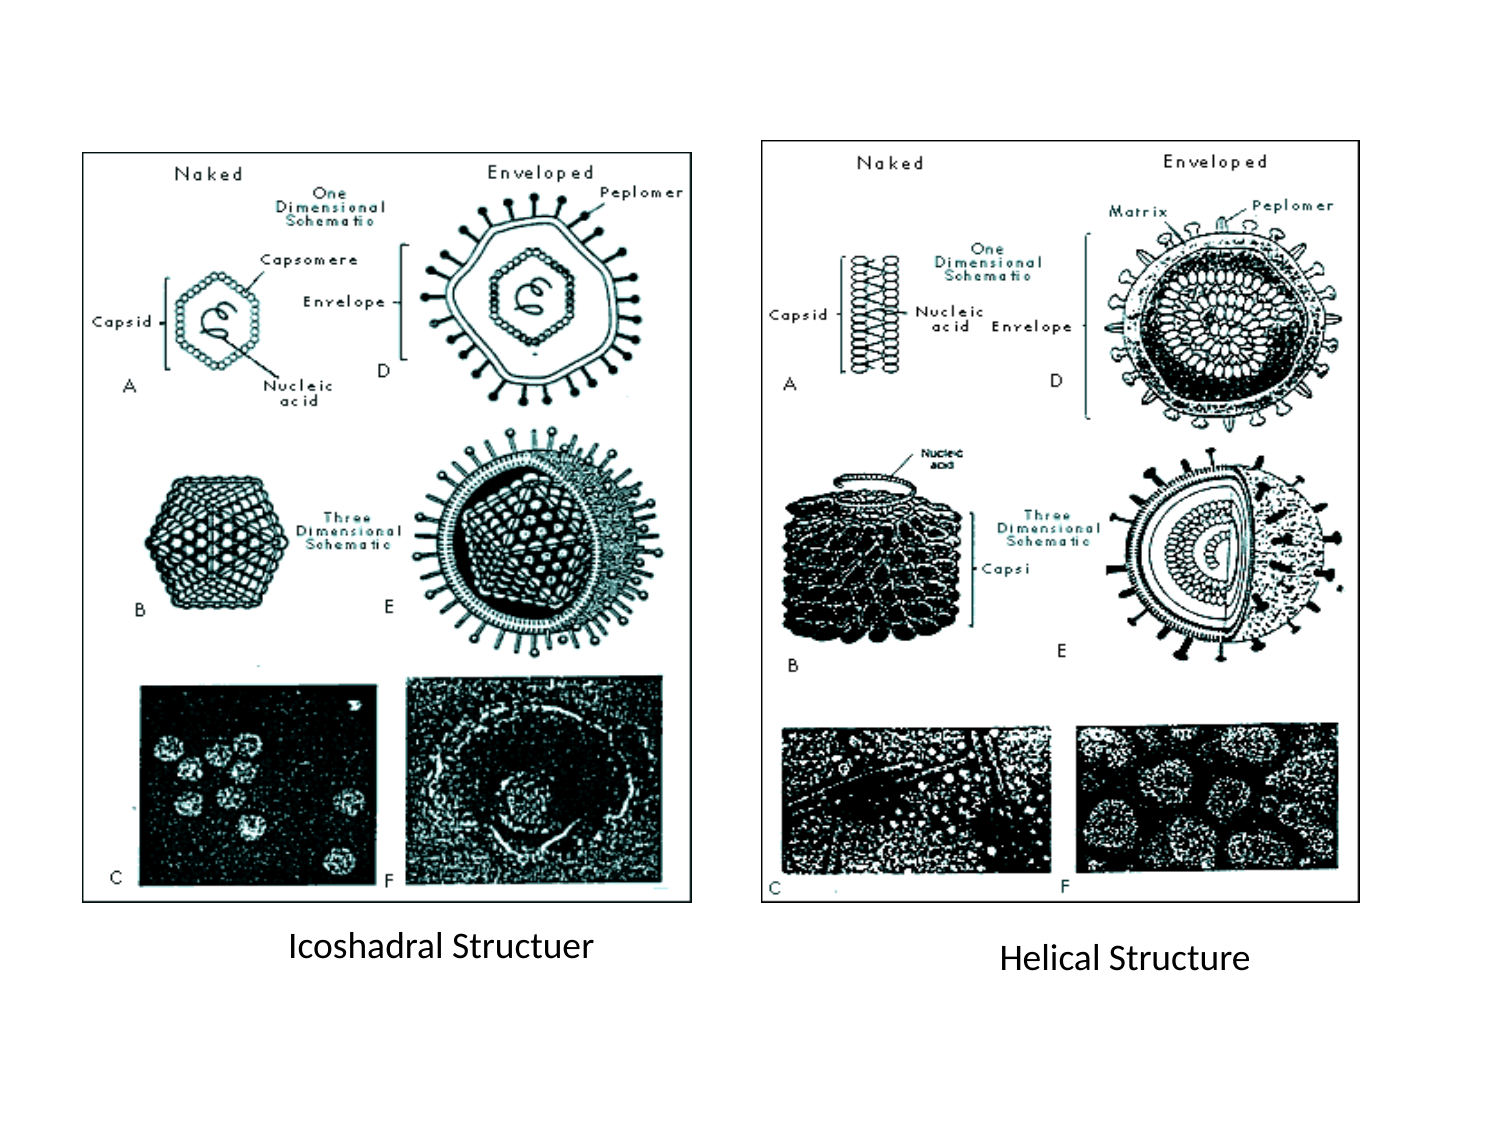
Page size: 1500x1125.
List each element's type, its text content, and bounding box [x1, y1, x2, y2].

picture [761, 140, 1360, 903]
text_box Helical Structure [785, 925, 1266, 986]
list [81, 152, 692, 903]
text_box Icoshadral Structuer [140, 913, 610, 974]
